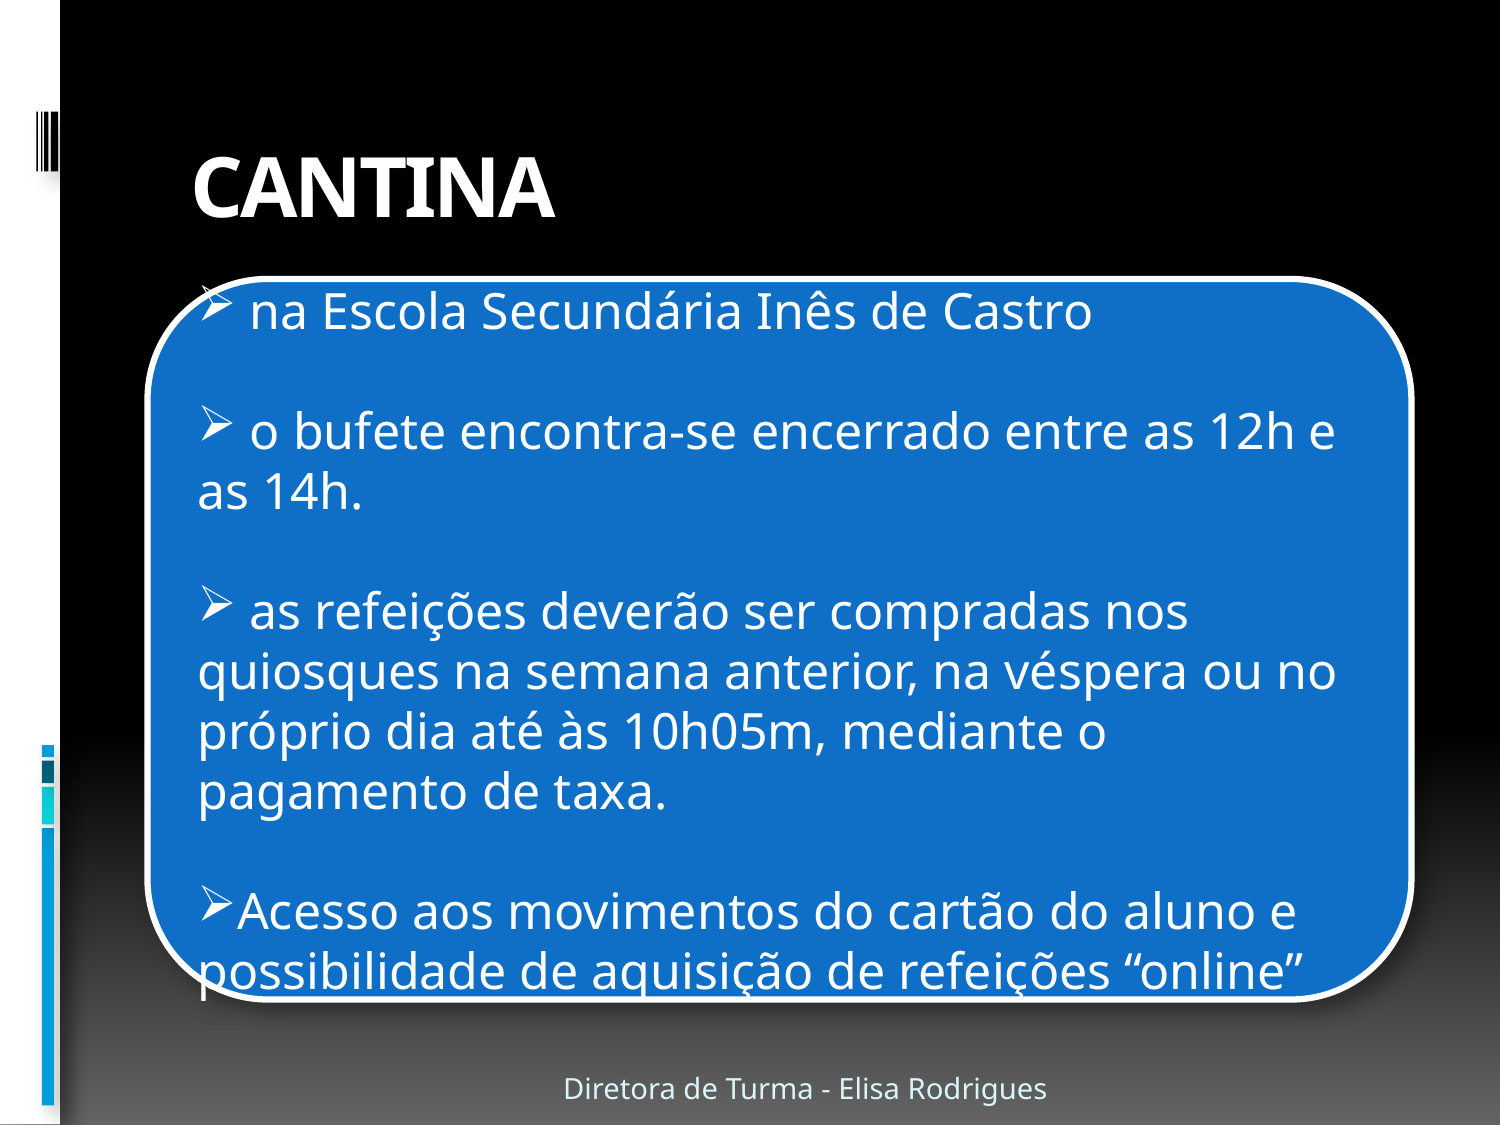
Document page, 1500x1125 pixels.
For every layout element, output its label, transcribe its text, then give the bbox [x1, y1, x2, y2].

footer Diretora de Turma - Elisa Rodrigues [150, 1052, 1063, 1113]
text_box na Escola Secundária Inês de Castro o bufete encontra-se encerrado entre as 12h e as 14h. as refeições deverão ser compradas nos quiosques na semana anterior, na véspera ou no próprio dia até às 10h05m, mediante o pagamento de taxa. Acesso aos movimentos do cartão do aluno e possibilidade de aquisição de refeições “online” [144, 275, 1415, 1003]
title Cantina [175, 93, 1381, 242]
